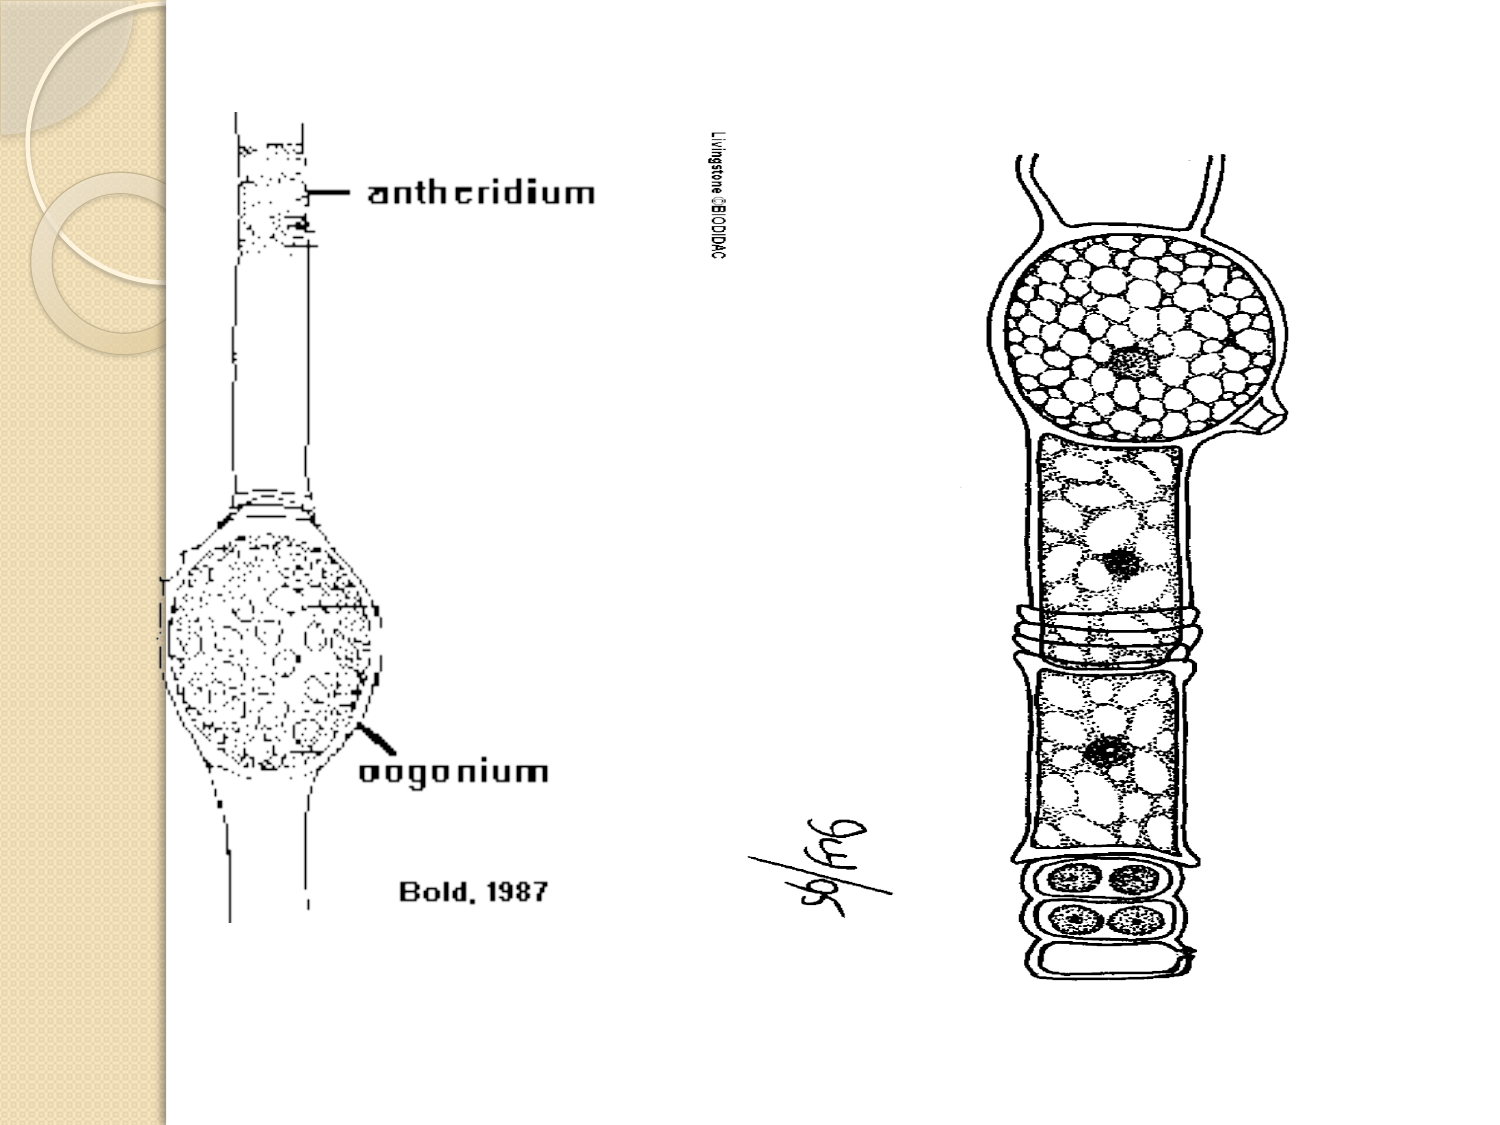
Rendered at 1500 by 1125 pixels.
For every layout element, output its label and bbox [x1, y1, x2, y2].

picture [571, 126, 1460, 1013]
list [124, 112, 605, 923]
